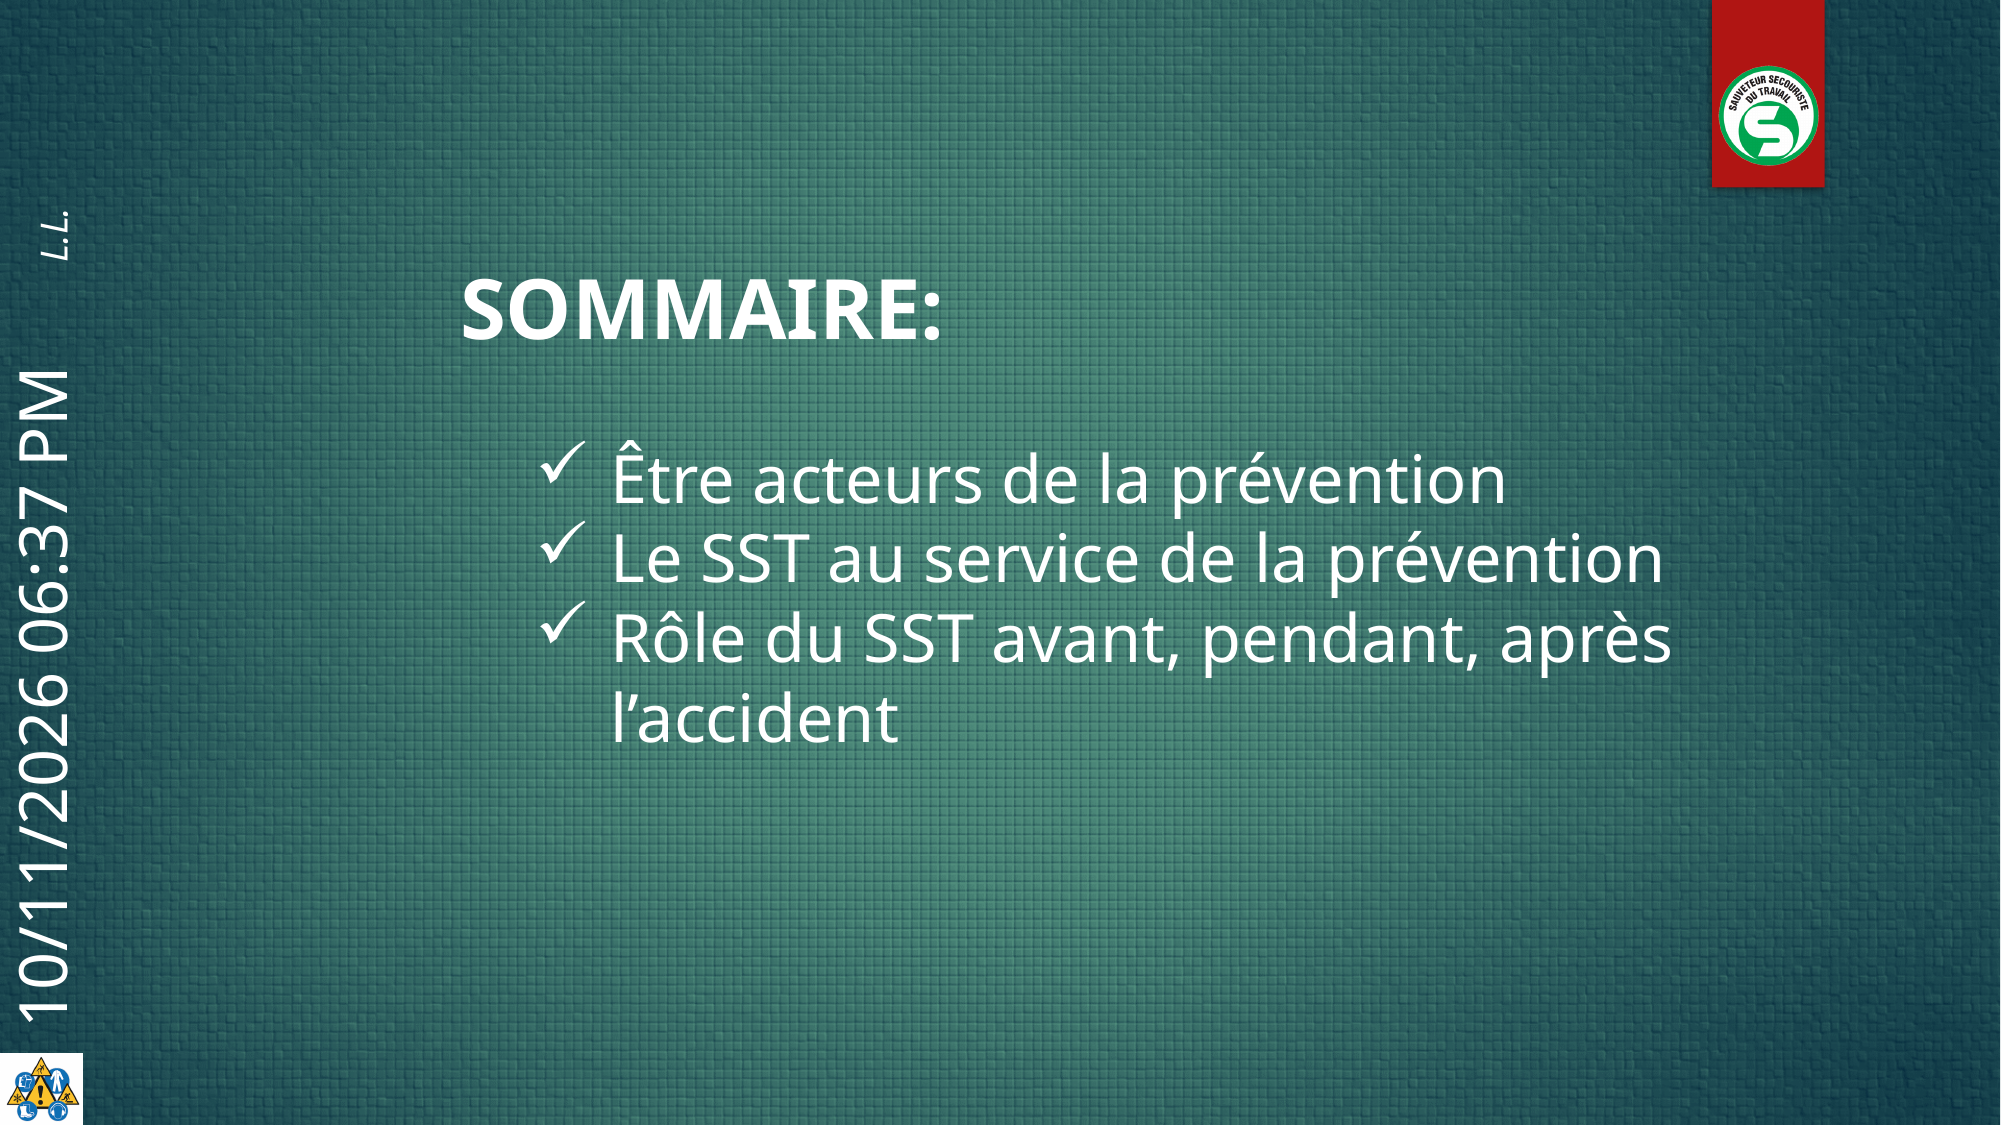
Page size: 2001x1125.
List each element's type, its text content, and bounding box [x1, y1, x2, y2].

text_box SOMMAIRE: Être acteurs de la prévention Le SST au service de la prévention Rôle du SST avant, pendant, après l’accident [445, 249, 1811, 1004]
picture [1718, 65, 1819, 166]
picture [0, 1053, 83, 1125]
